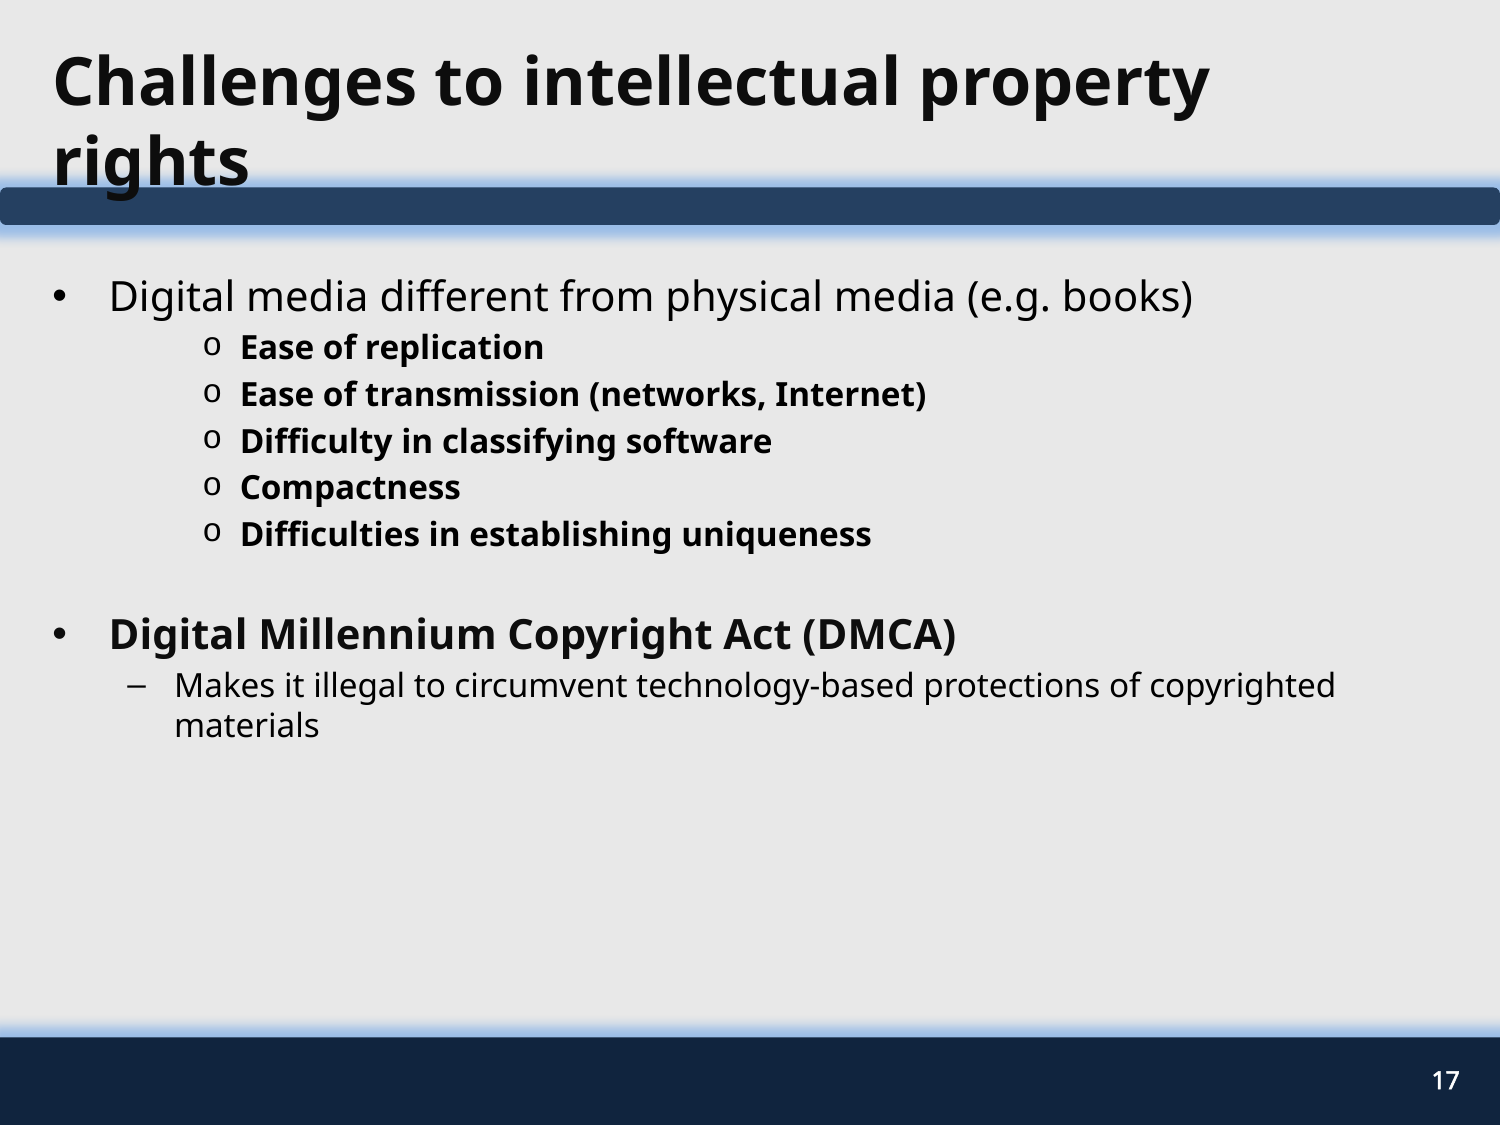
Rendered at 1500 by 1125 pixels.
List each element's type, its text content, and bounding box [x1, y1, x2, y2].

list Digital media different from physical media (e.g. books) Ease of replication Ease of transmission (networks, Internet) Difficulty in classifying software Compactness Difficulties in establishing uniqueness Digital Millennium Copyright Act (DMCA) Makes it illegal to circumvent technology-based protections of copyrighted materials [37, 262, 1475, 1013]
slide_number 17 [1412, 1050, 1475, 1113]
title Challenges to intellectual property rights [37, 62, 1338, 176]
